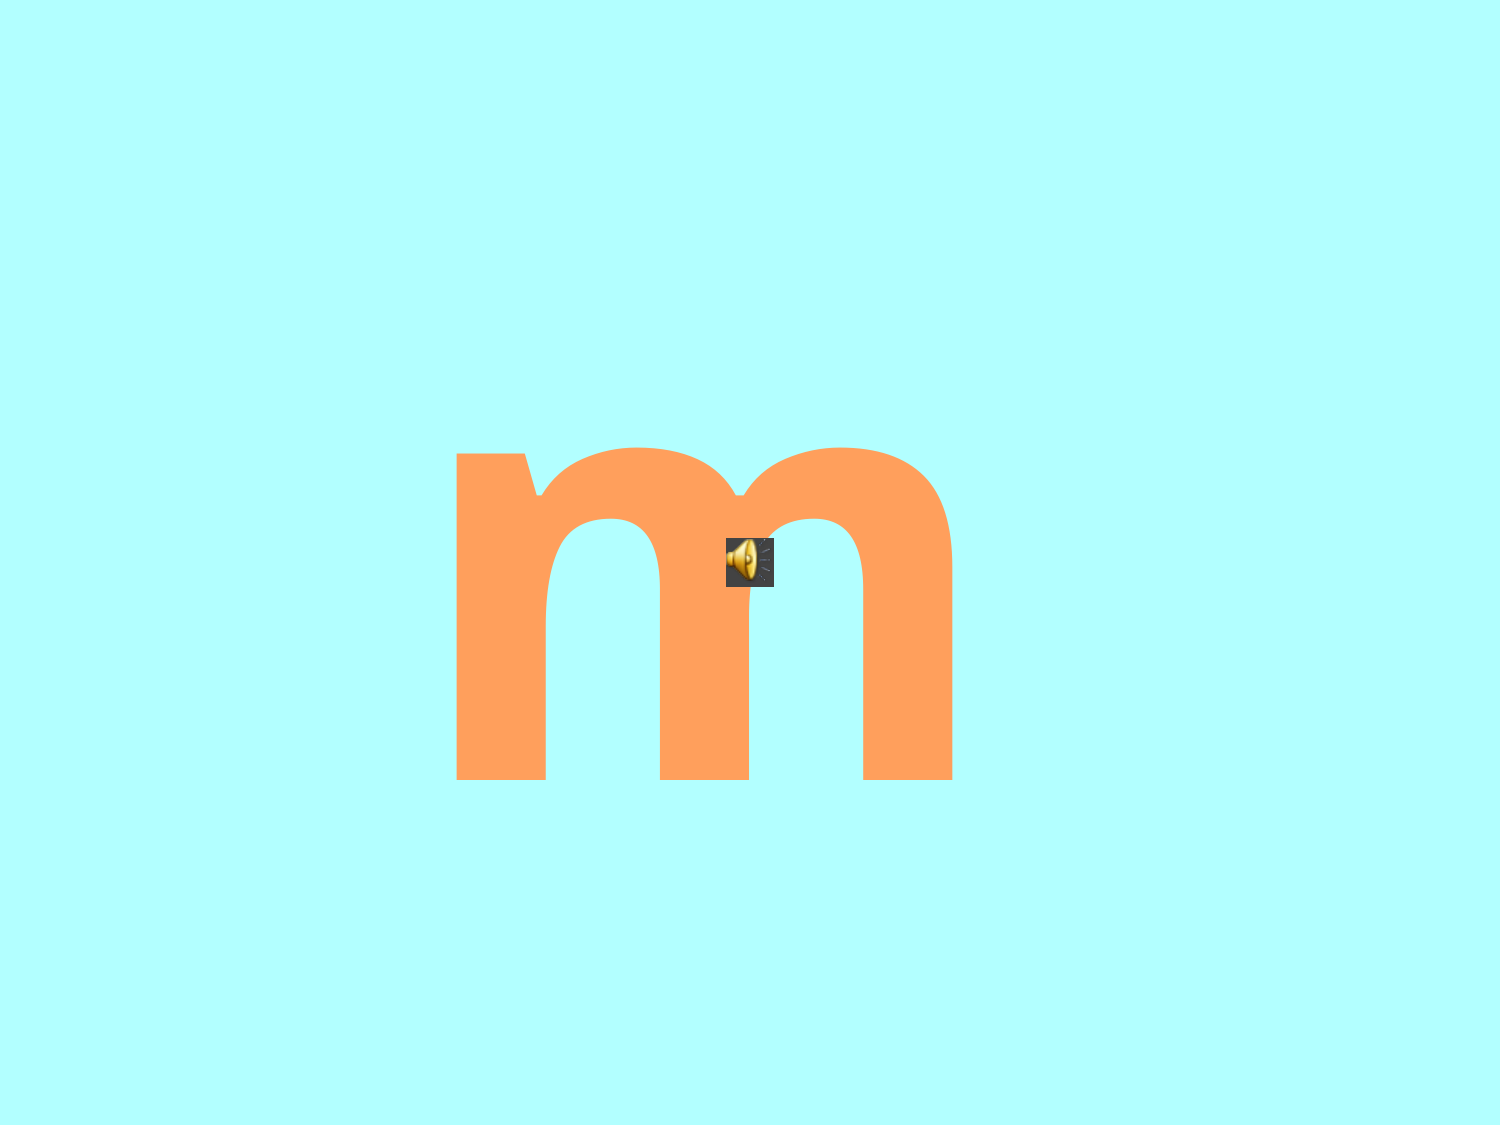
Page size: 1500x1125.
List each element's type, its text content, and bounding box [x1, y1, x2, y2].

picture [724, 537, 776, 588]
text_box m [395, 174, 1014, 908]
